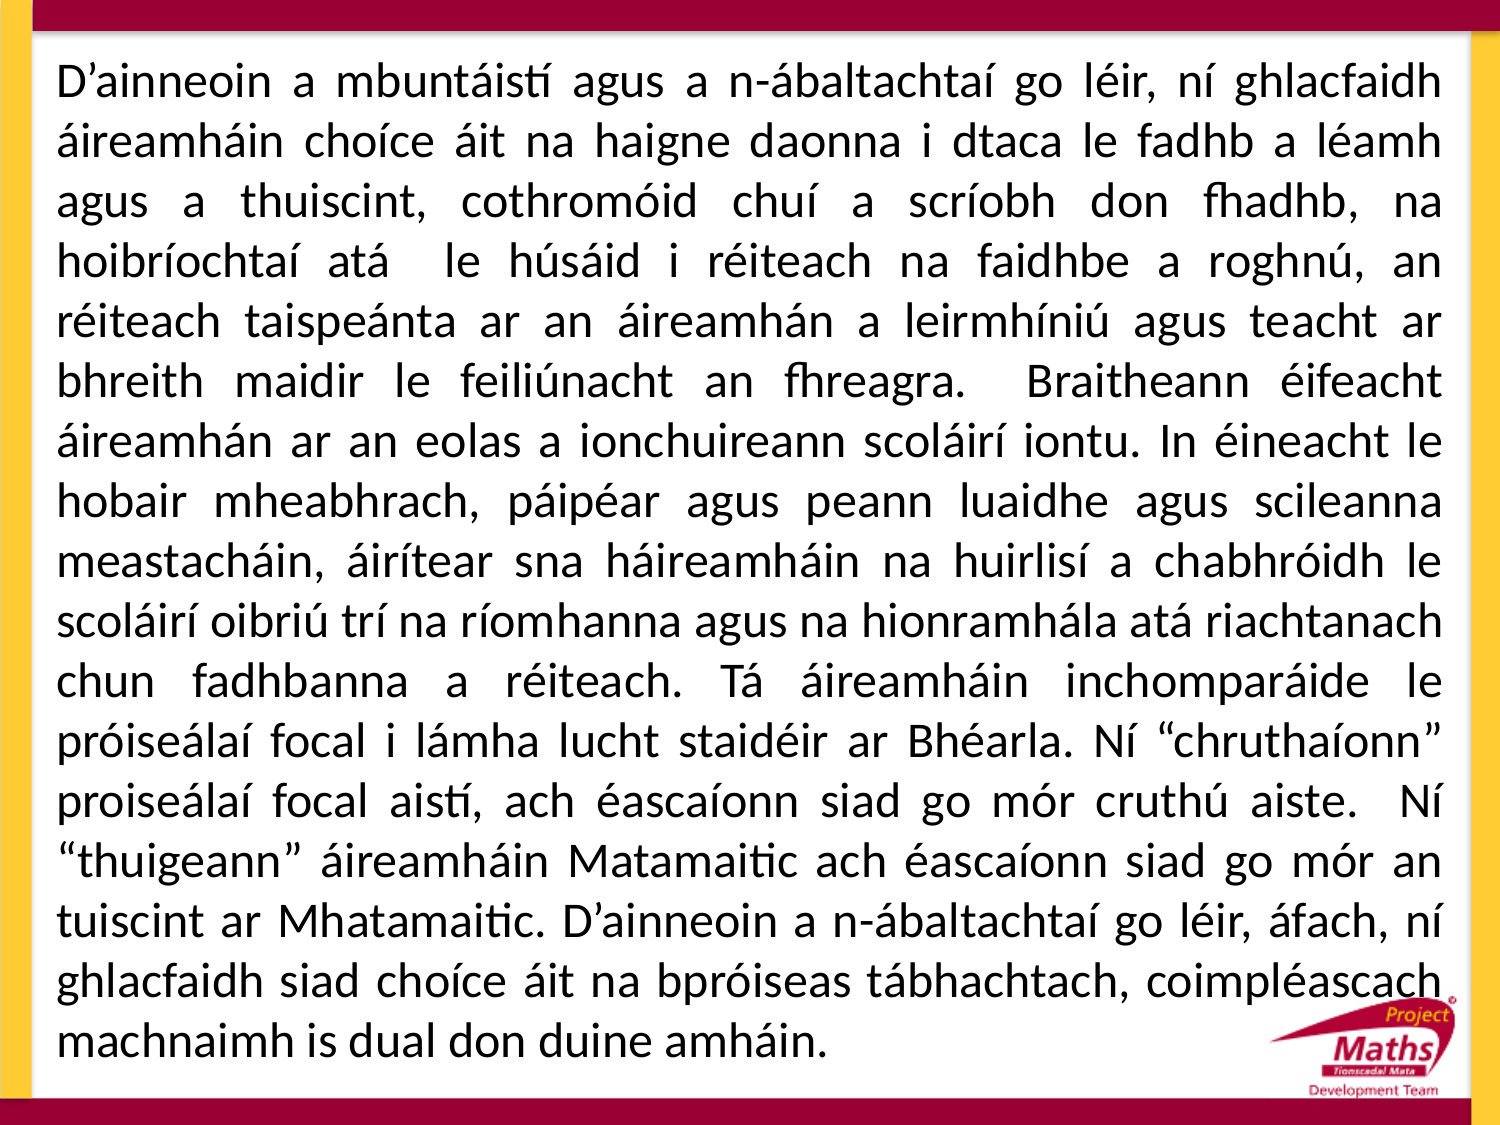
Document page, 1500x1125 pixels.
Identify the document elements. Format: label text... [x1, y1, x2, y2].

picture [1269, 987, 1466, 1098]
text_box D’ainneoin a mbuntáistí agus a n-ábaltachtaí go léir, ní ghlacfaidh áireamháin choíce áit na haigne daonna i dtaca le fadhb a léamh agus a thuiscint, cothromóid chuí a scríobh don fhadhb, na hoibríochtaí atá le húsáid i réiteach na faidhbe a roghnú, an réiteach taispeánta ar an áireamhán a leirmhíniú agus teacht ar bhreith maidir le feiliúnacht an fhreagra. Braitheann éifeacht áireamhán ar an eolas a ionchuireann scoláirí iontu. In éineacht le hobair mheabhrach, páipéar agus peann luaidhe agus scileanna meastacháin, áirítear sna háireamháin na huirlisí a chabhróidh le scoláirí oibriú trí na ríomhanna agus na hionramhála atá riachtanach chun fadhbanna a réiteach. Tá áireamháin inchomparáide le próiseálaí focal i lámha lucht staidéir ar Bhéarla. Ní “chruthaíonn” proiseálaí focal aistí, ach éascaíonn siad go mór cruthú aiste. Ní “thuigeann” áireamháin Matamaitic ach éascaíonn siad go mór an tuiscint ar Mhatamaitic. D’ainneoin a n-ábaltachtaí go léir, áfach, ní ghlacfaidh siad choíce áit na bpróiseas tábhachtach, coimpléascach machnaimh is dual don duine amháin. [41, 39, 1459, 1075]
